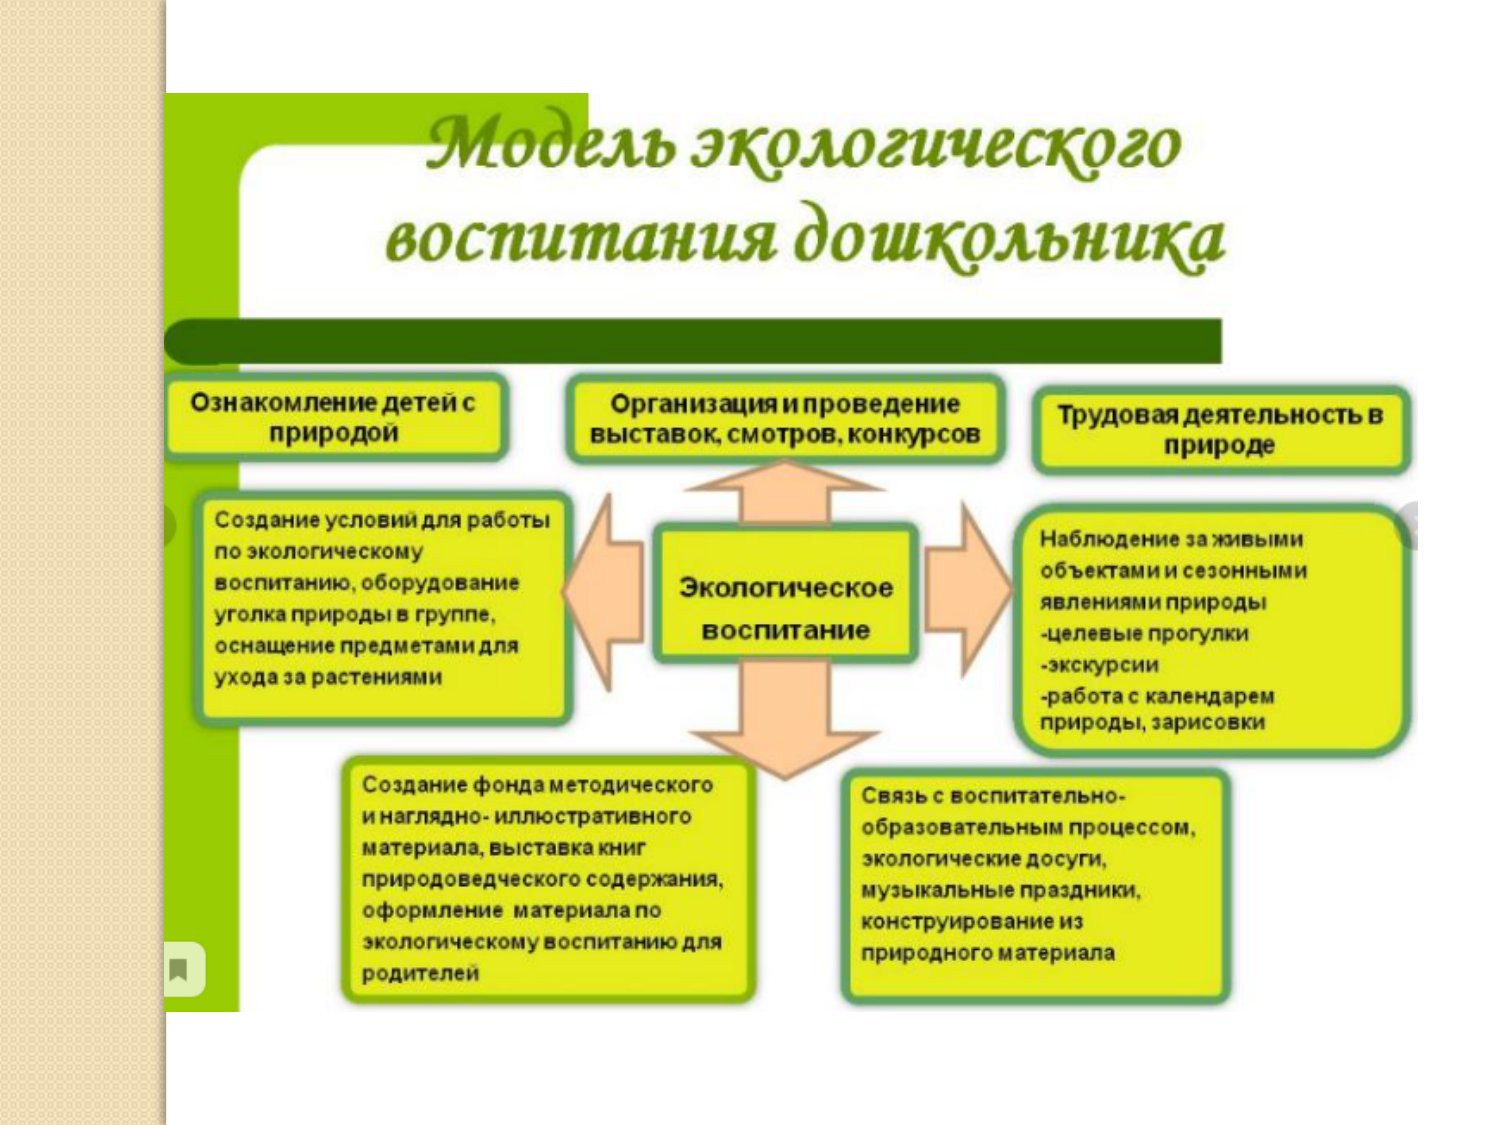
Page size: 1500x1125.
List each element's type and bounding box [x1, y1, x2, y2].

picture [163, 93, 1419, 1012]
